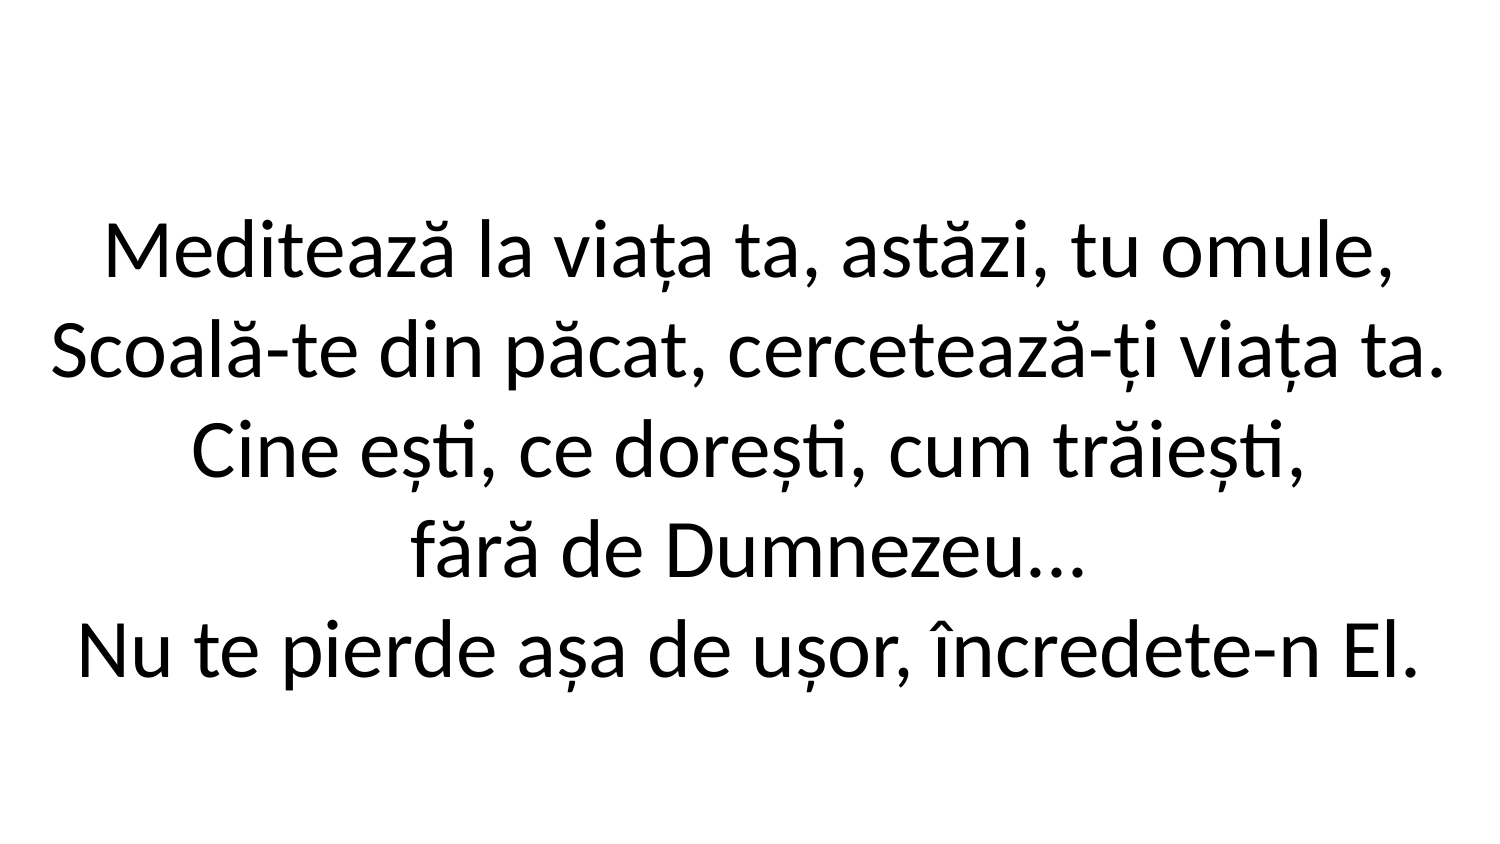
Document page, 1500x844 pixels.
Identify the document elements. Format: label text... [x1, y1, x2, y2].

text_box Meditează la viața ta, astăzi, tu omule, Scoală-te din păcat, cercetează-ți viața ta. Cine ești, ce dorești, cum trăiești, fără de Dumnezeu... Nu te pierde așa de ușor, încredete-n El. [35, 142, 1465, 702]
